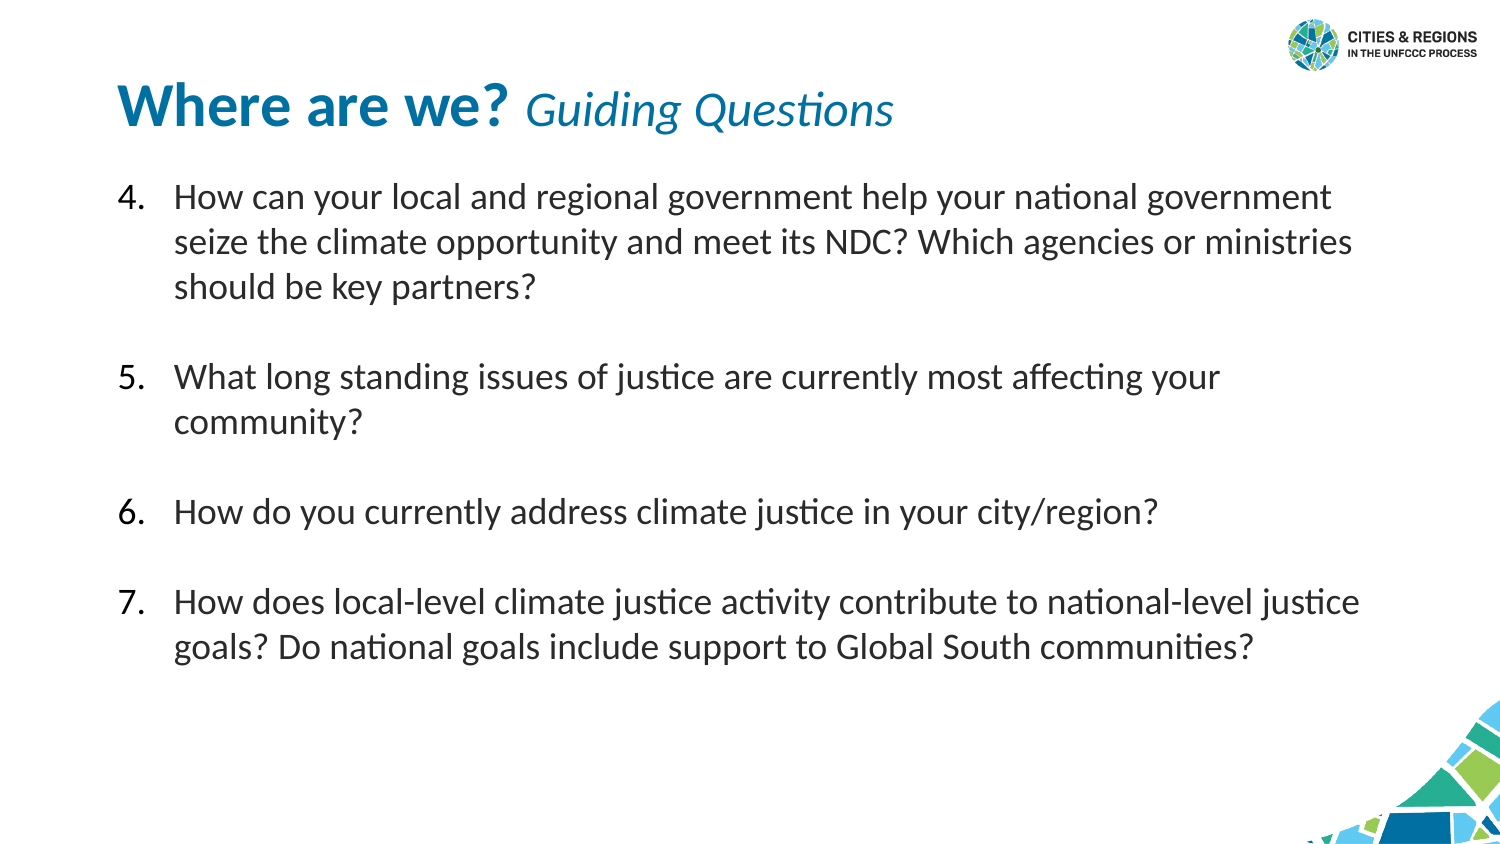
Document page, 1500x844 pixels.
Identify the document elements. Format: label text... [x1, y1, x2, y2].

text_box Where are we? Guiding Questions [102, 49, 1500, 155]
text_box How can your local and regional government help your national government seize the climate opportunity and meet its NDC? Which agencies or ministries should be key partners? What long standing issues of justice are currently most affecting your community? How do you currently address climate justice in your city/region? How does local-level climate justice activity contribute to national-level justice goals? Do national goals include support to Global South communities? [102, 164, 1398, 675]
picture [1301, 693, 1500, 844]
picture [1279, 11, 1487, 49]
